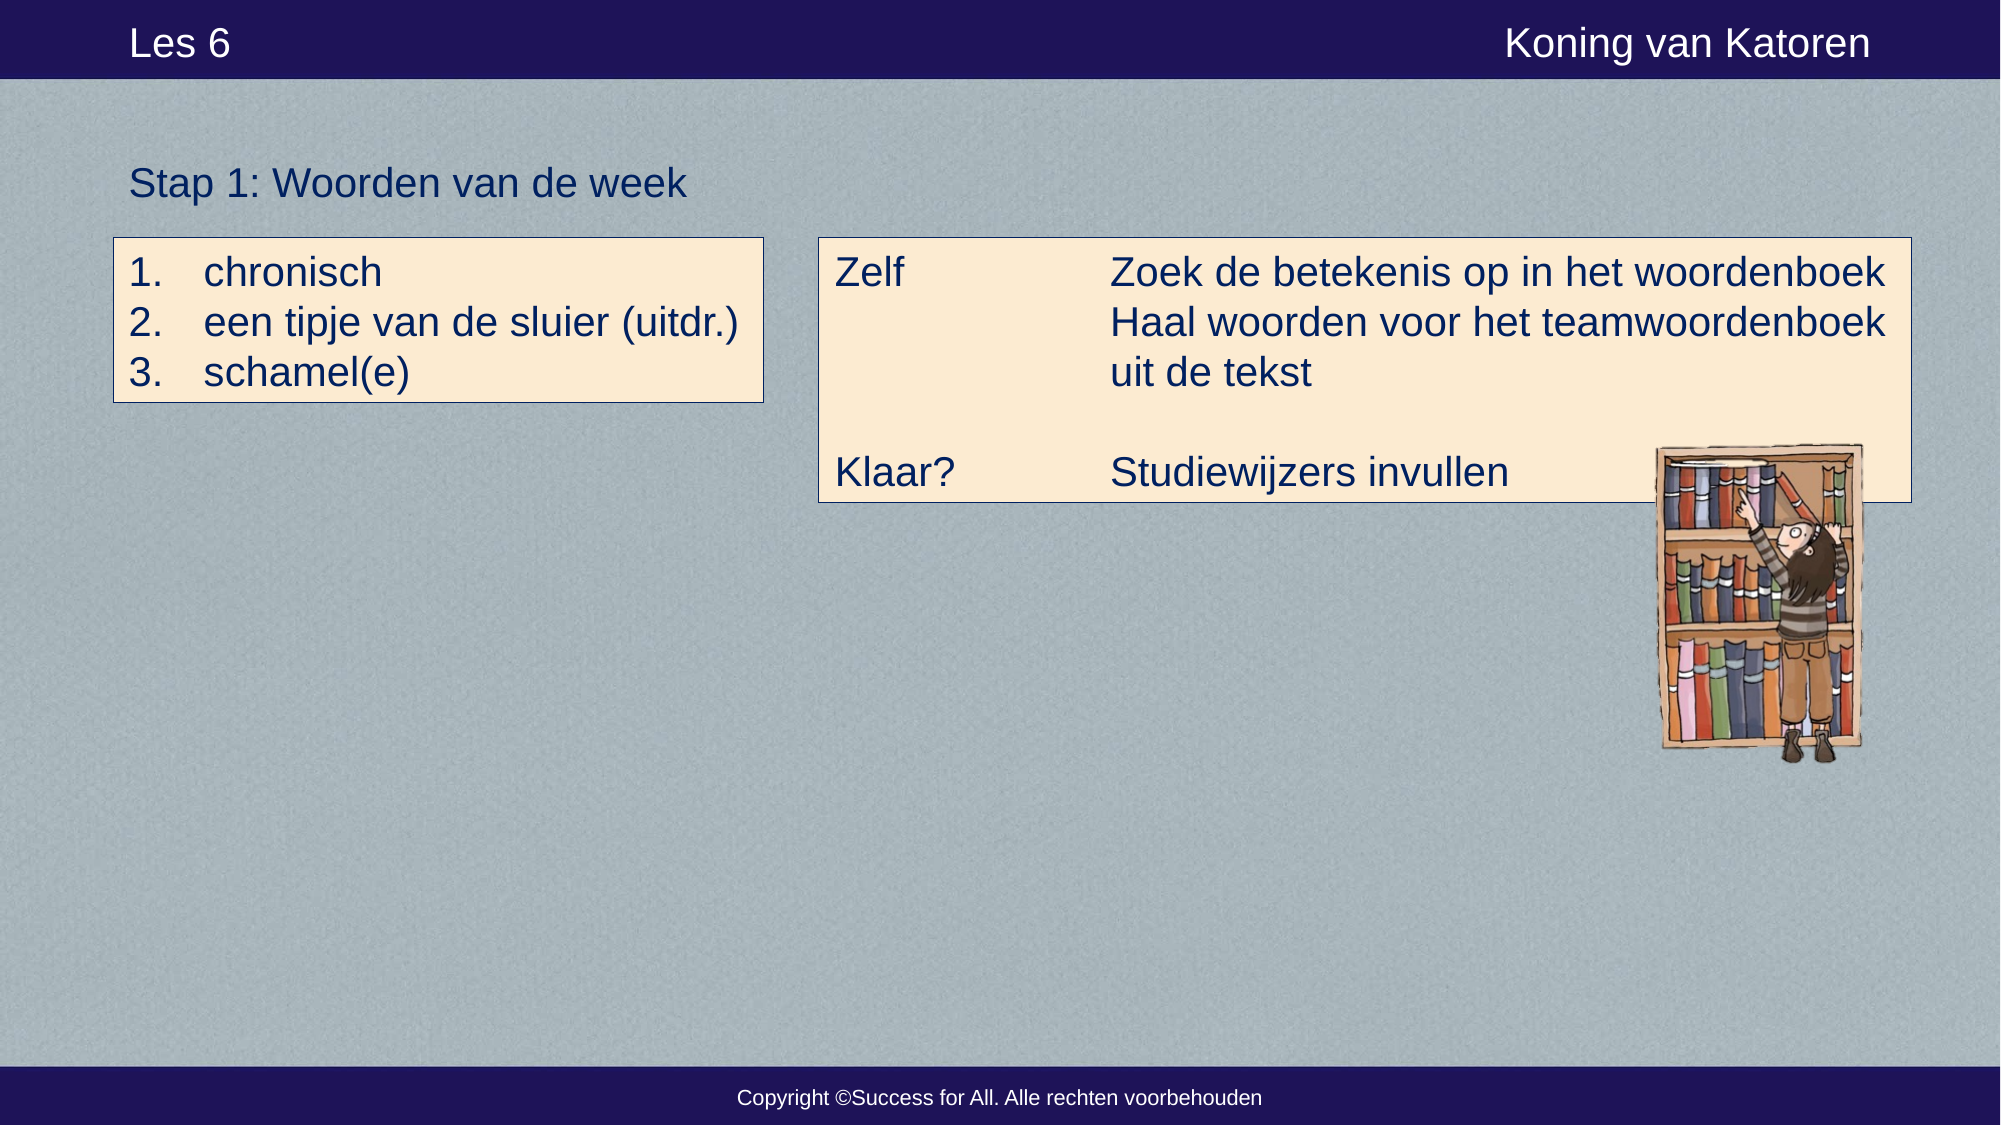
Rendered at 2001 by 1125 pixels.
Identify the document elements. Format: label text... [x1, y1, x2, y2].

text_box Les 6 [114, 8, 354, 73]
text_box Copyright ©Success for All. Alle rechten voorbehouden [0, 1076, 2000, 1125]
text_box Zelf Zoek de betekenis op in het woordenboek Haal woorden voor het teamwoordenboek uit de tekst Klaar? Studiewijzers invullen [818, 237, 1912, 503]
text_box chronisch een tipje van de sluier (uitdr.) schamel(e) [113, 237, 764, 403]
text_box Stap 1: Woorden van de week [113, 148, 1635, 214]
picture [0, 0, 2001, 1125]
text_box Koning van Katoren [999, 8, 1886, 73]
